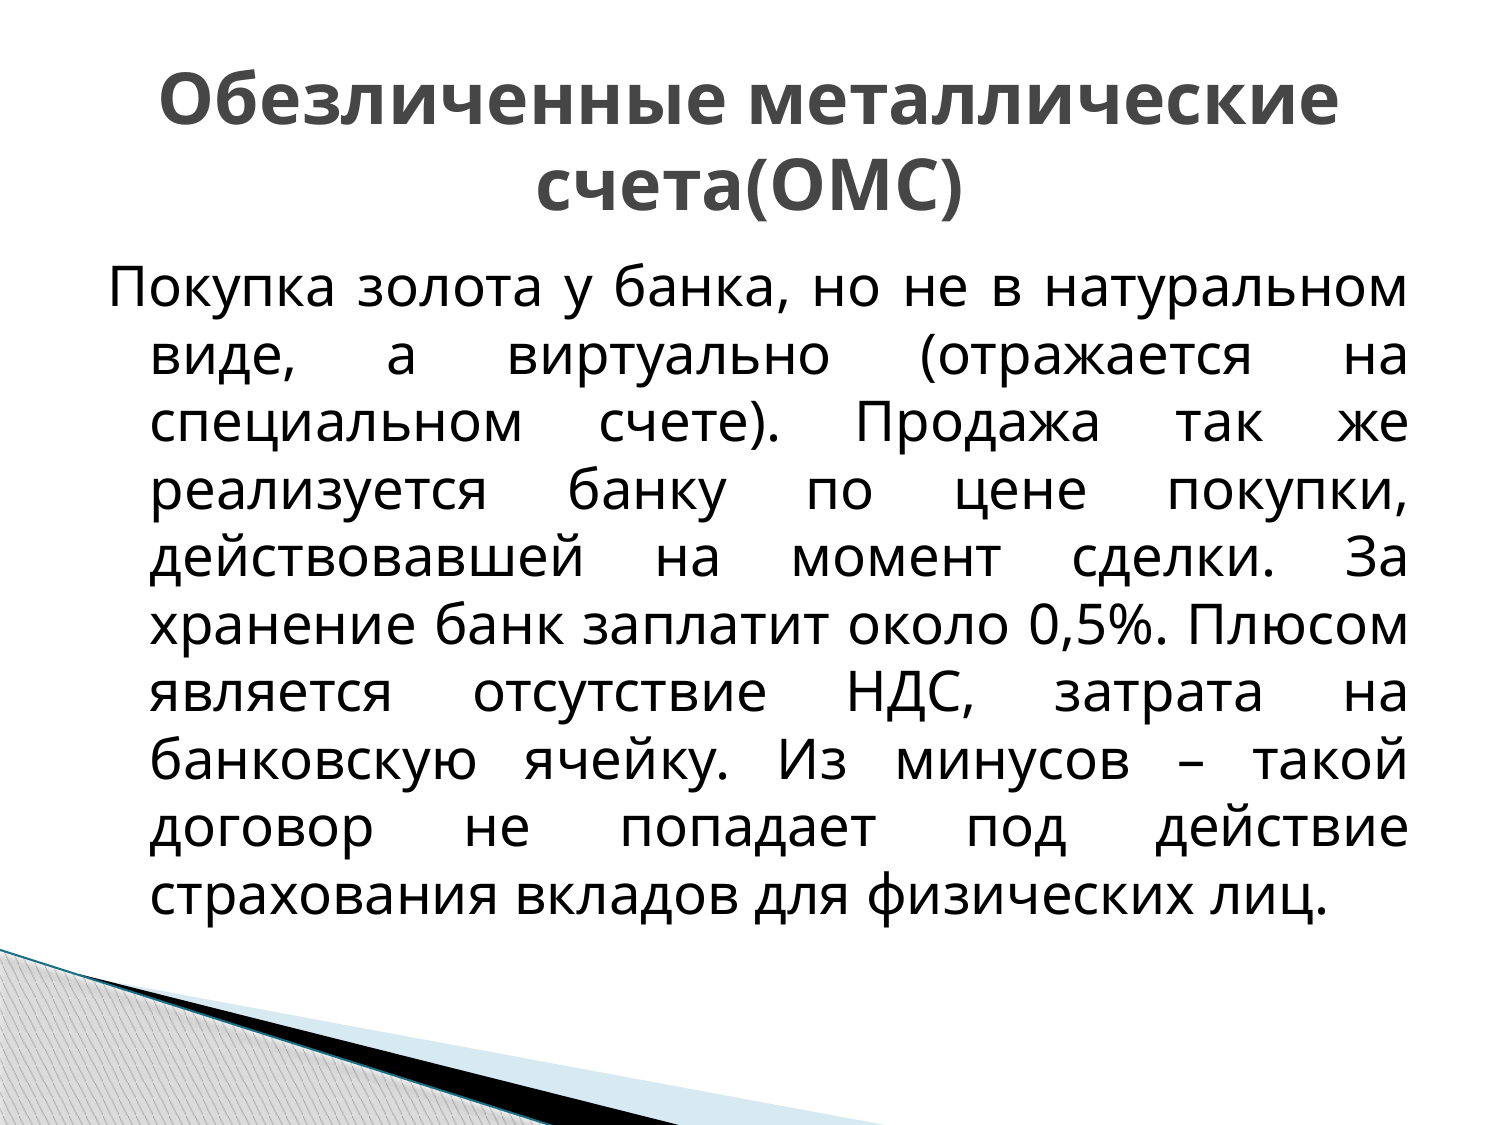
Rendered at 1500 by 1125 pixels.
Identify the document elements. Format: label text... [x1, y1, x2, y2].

title Обезличенные металлические счета(ОМС) [75, 45, 1425, 233]
list Покупка золота у банка, но не в натуральном виде, а виртуально (отражается на специальном счете). Продажа так же реализуется банку по цене покупки, действовавшей на момент сделки. За хранение банк заплатит около 0,5%. Плюсом является отсутствие НДС, затрата на банковскую ячейку. Из минусов – такой договор не попадает под действие страхования вкладов для физических лиц. [75, 243, 1425, 986]
